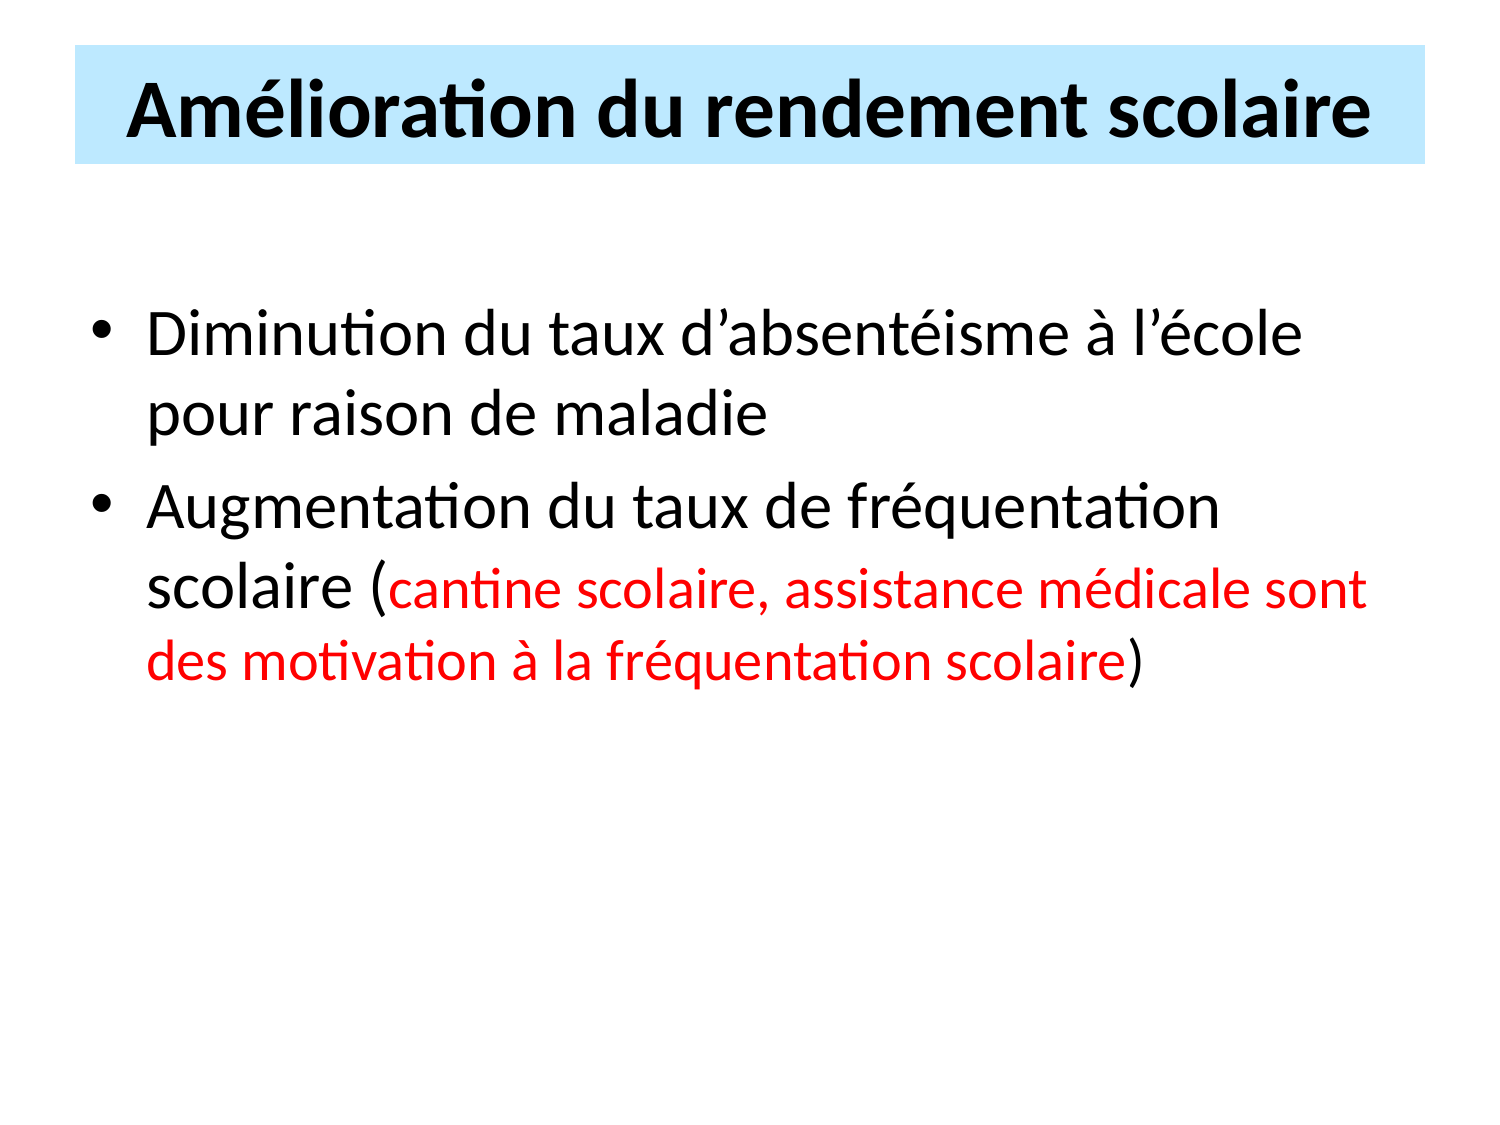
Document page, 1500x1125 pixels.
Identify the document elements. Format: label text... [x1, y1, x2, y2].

list Diminution du taux d’absentéisme à l’école pour raison de maladie Augmentation du taux de fréquentation scolaire (cantine scolaire, assistance médicale sont des motivation à la fréquentation scolaire) [75, 281, 1425, 1005]
title Amélioration du rendement scolaire [75, 45, 1425, 164]
